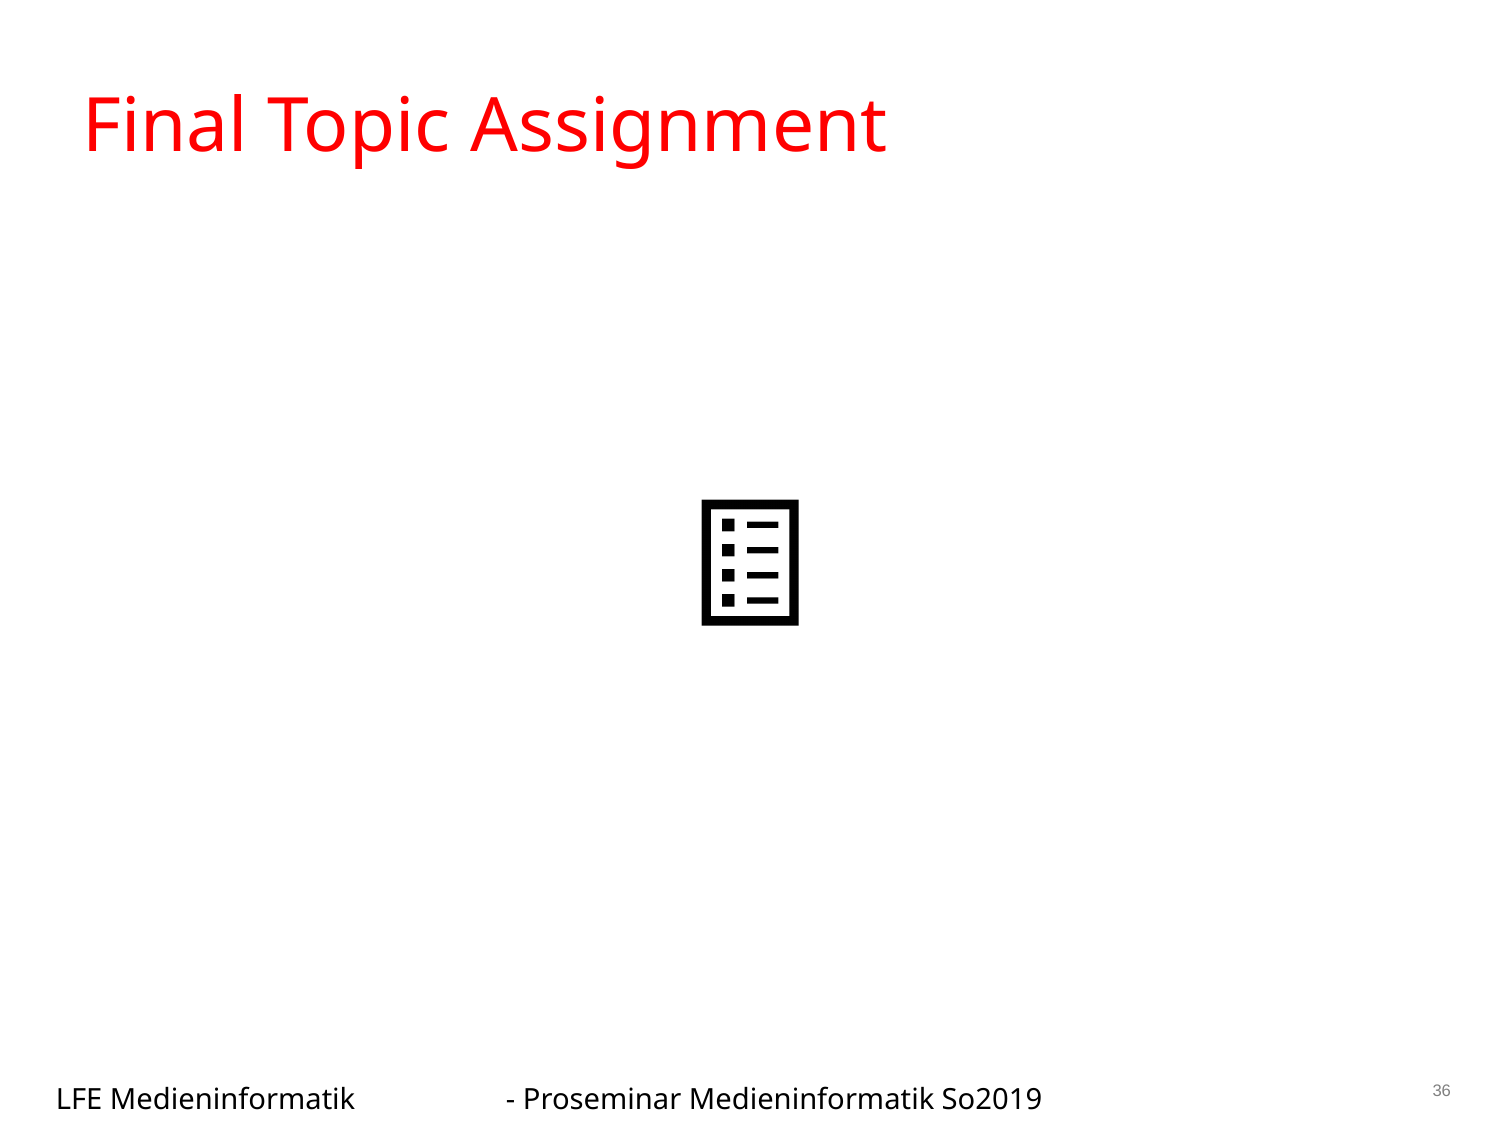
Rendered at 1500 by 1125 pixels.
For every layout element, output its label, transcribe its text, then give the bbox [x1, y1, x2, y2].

text_box 36 [1366, 1072, 1459, 1108]
text_box Final Topic Assignment [74, 28, 1425, 216]
picture [674, 487, 826, 638]
